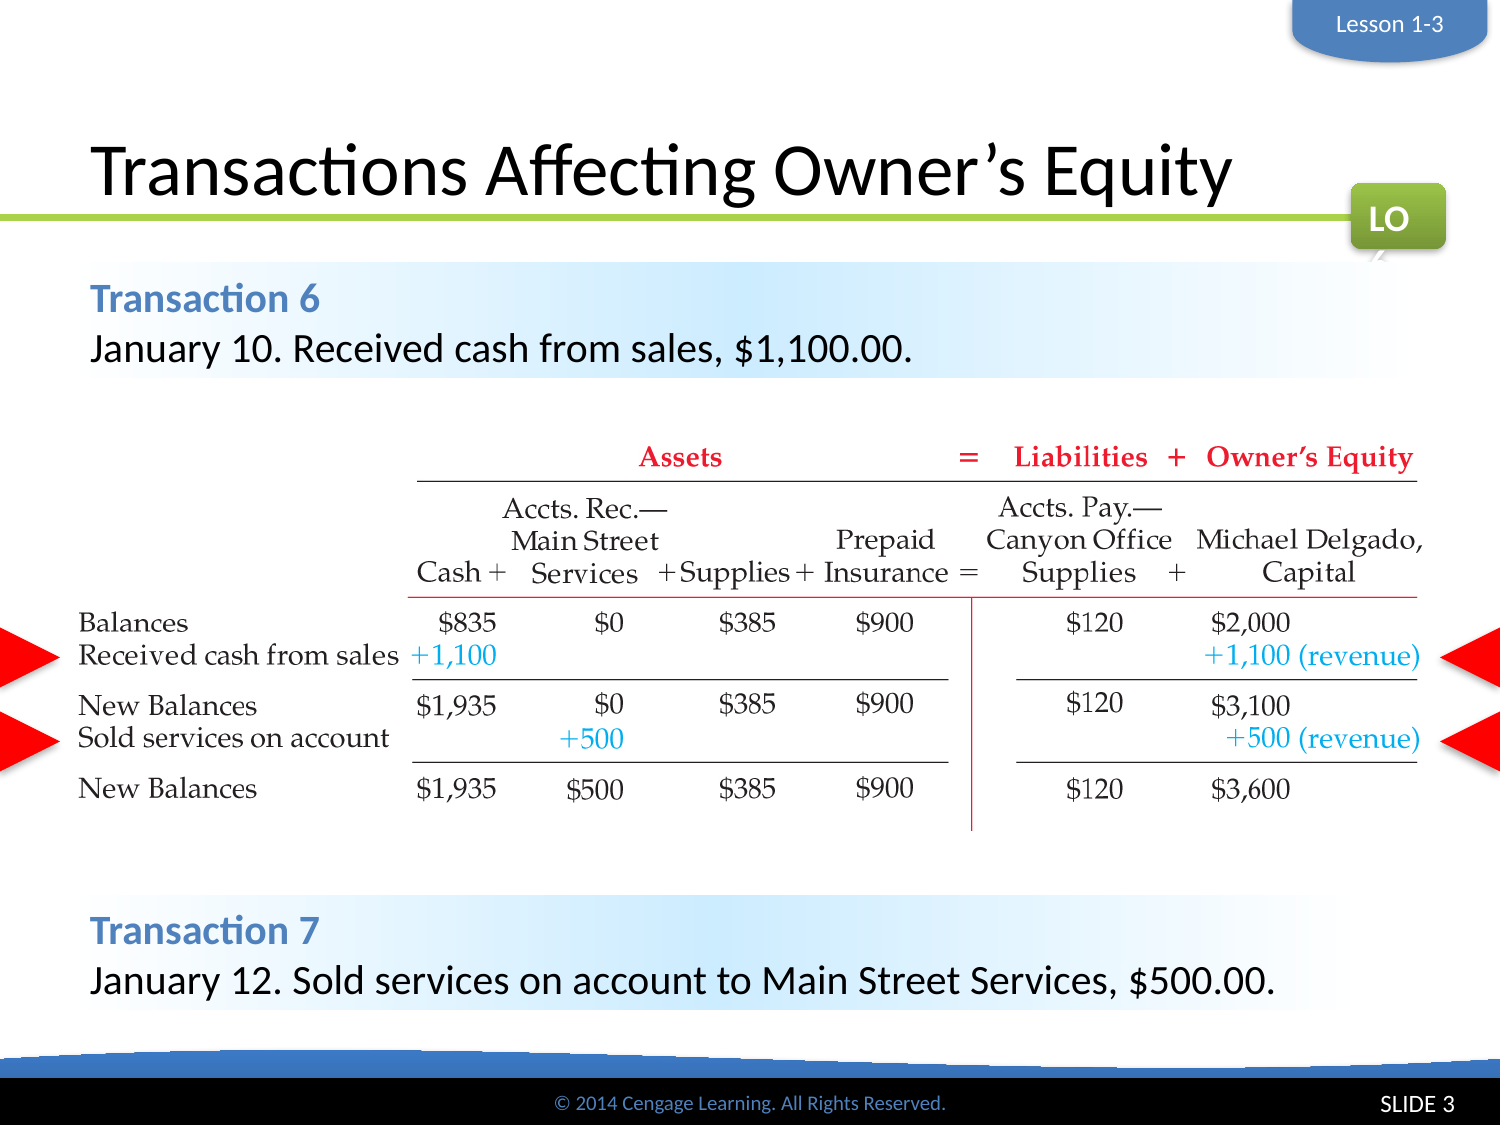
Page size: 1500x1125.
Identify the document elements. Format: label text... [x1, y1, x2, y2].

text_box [0, 627, 69, 688]
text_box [0, 711, 69, 772]
text_box LO6 [1350, 183, 1446, 250]
title Transactions Affecting Owner’s Equity [75, 29, 1350, 218]
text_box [1429, 711, 1500, 772]
text_box Transaction 7 January 12. Sold services on account to Main Street Services, $500.00. [74, 895, 1350, 1010]
slide_number SLIDE 3 [1170, 1080, 1470, 1125]
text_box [1429, 627, 1500, 688]
text_box [1292, 0, 1488, 63]
text_box Transaction 6 January 10. Received cash from sales, $1,100.00. [74, 262, 1413, 378]
text_box Lesson 1-3 [1321, 0, 1459, 45]
picture [74, 442, 1426, 831]
